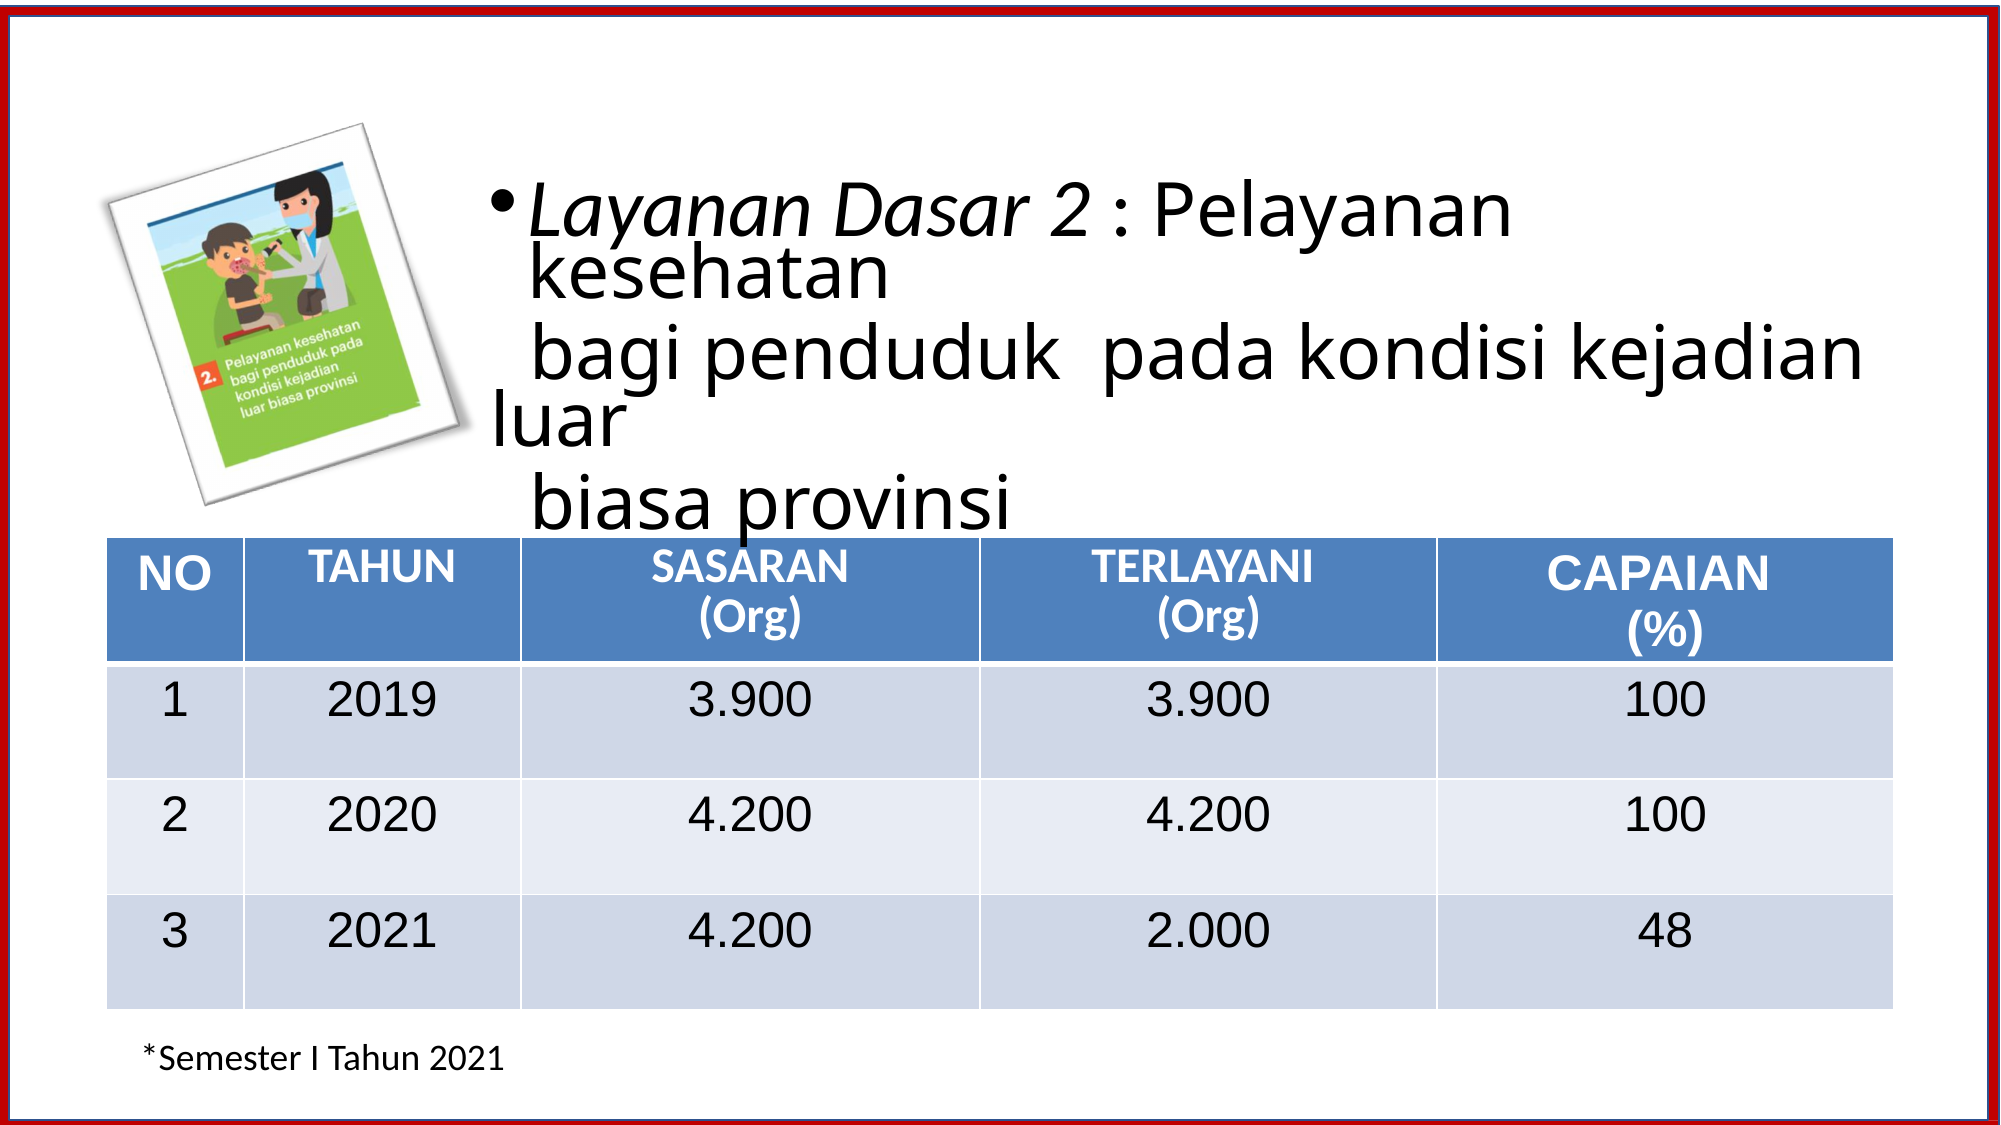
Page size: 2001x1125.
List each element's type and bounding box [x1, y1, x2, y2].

picture [119, 141, 453, 488]
text_box [0, 5, 2000, 1125]
